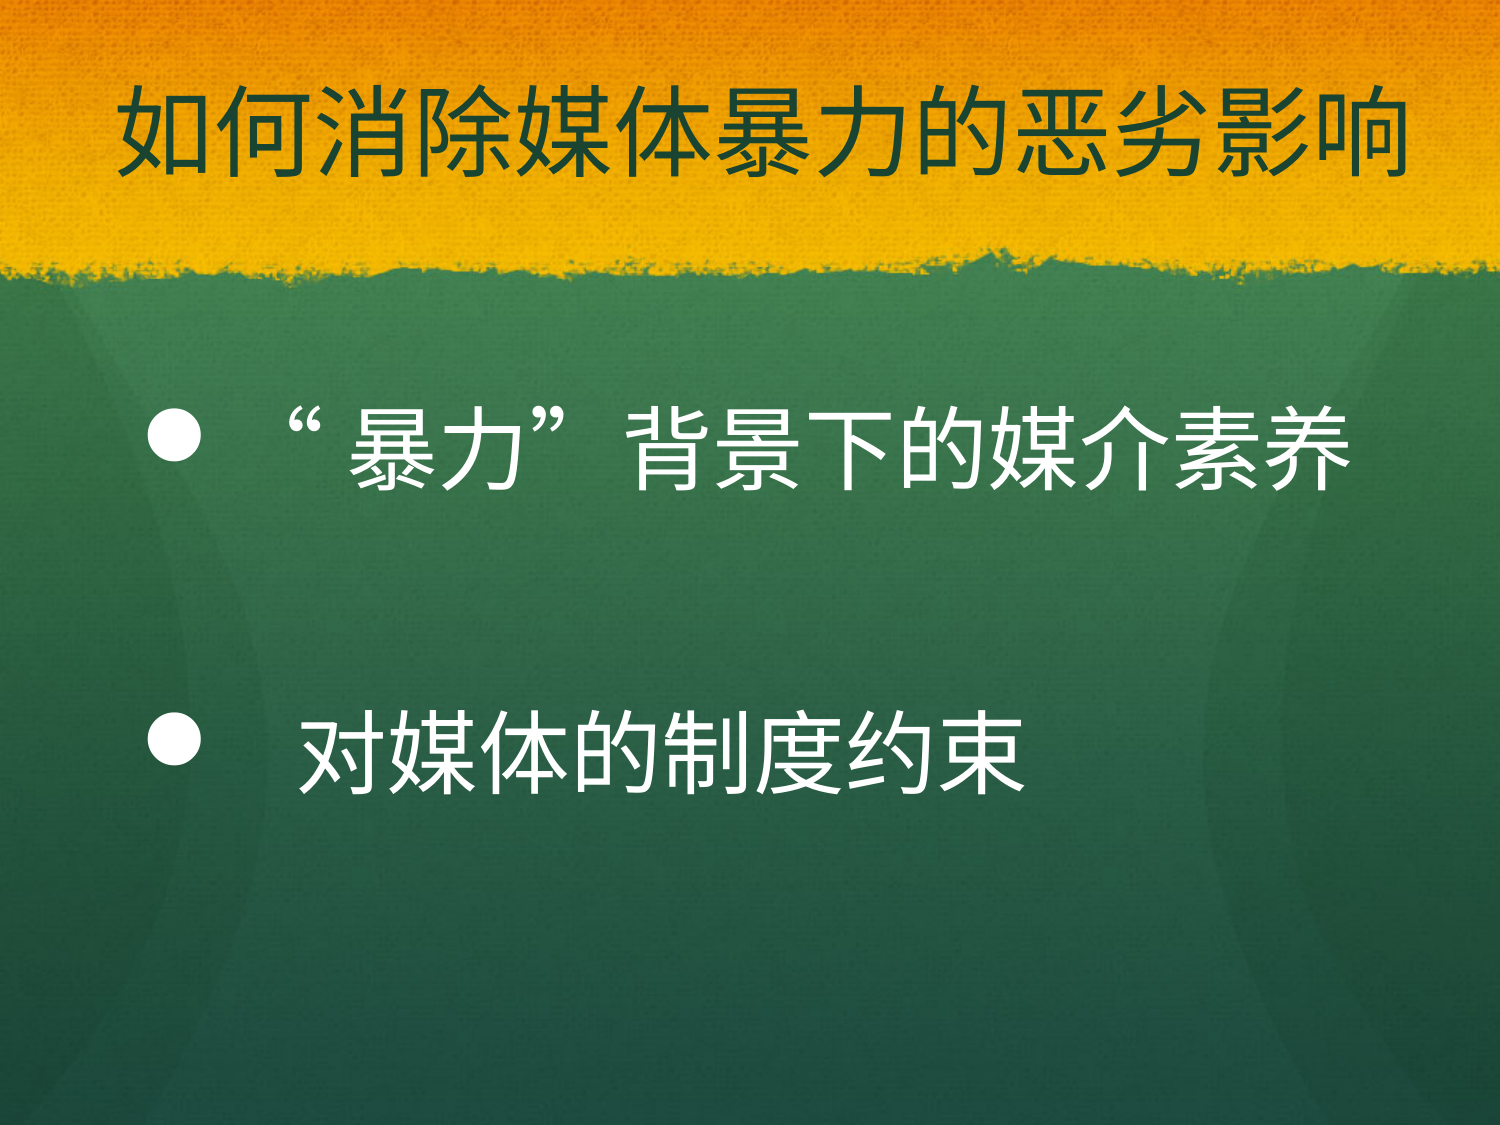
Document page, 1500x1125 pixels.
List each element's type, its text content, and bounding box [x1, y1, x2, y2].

list “暴力”背景下的媒介素养 对媒体的制度约束 [125, 384, 1375, 1071]
picture [0, 0, 1500, 1125]
title 如何消除媒体暴力的恶劣影响 [89, 13, 1437, 246]
